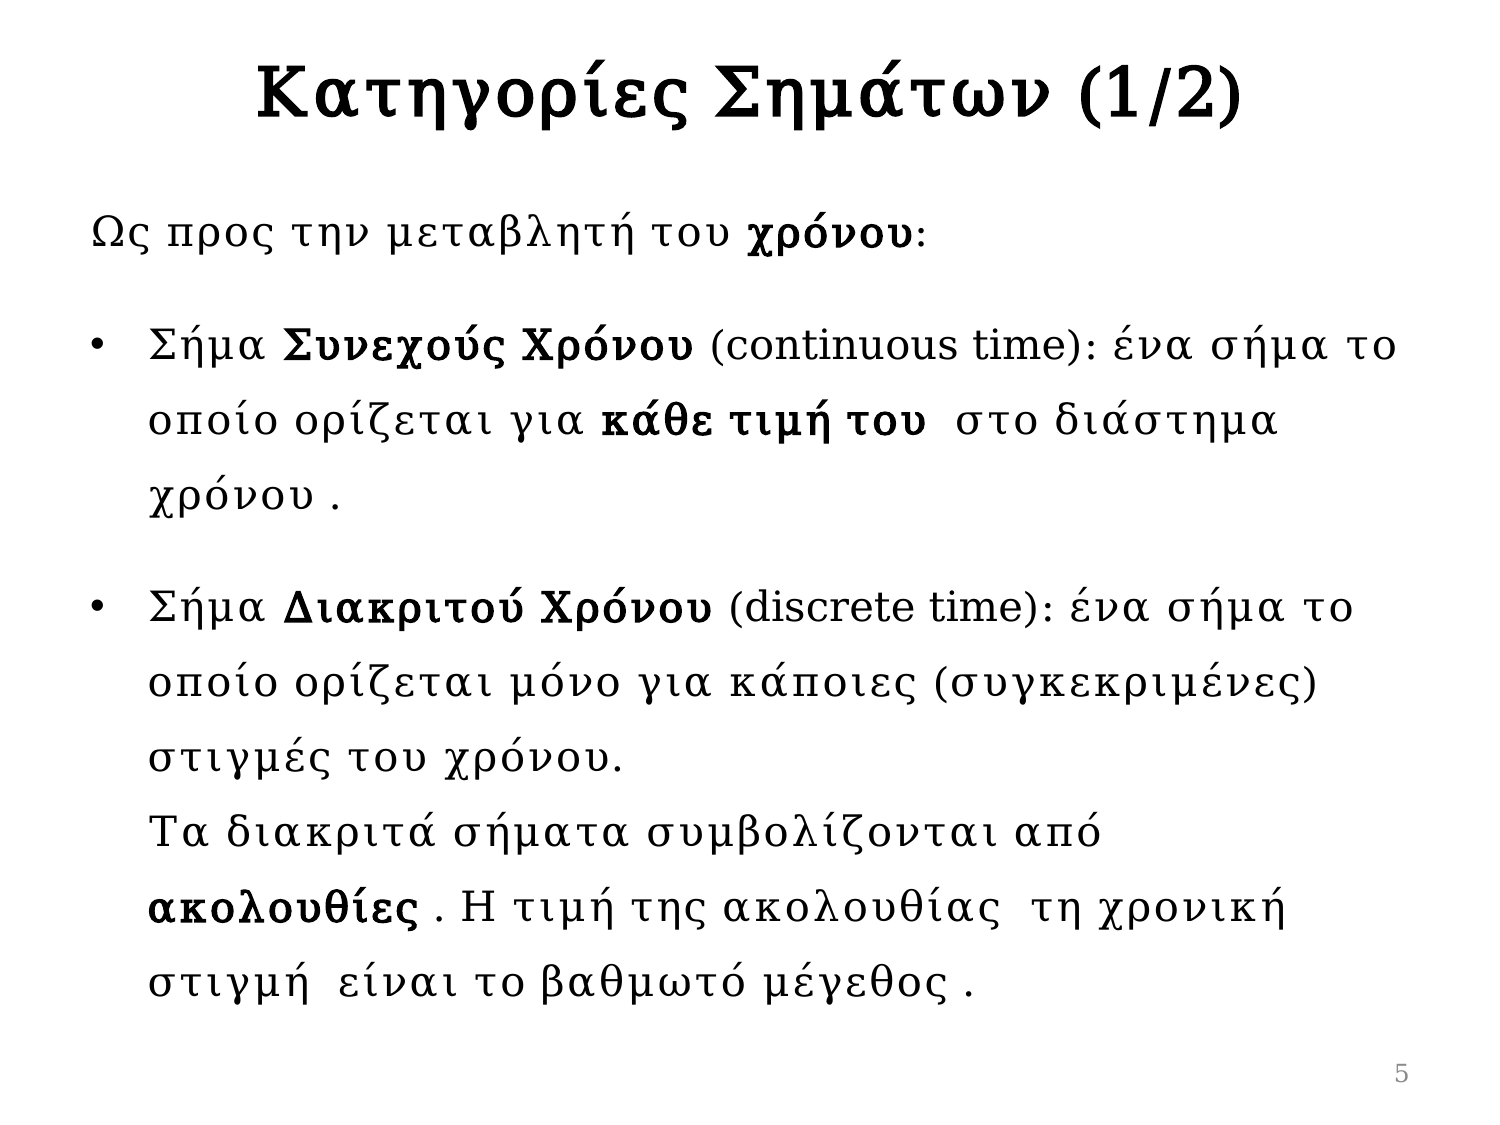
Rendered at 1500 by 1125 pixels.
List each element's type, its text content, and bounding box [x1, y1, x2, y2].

title Κατηγορίες Σημάτων (1/2) [75, 19, 1425, 159]
slide_number 5 [1222, 1042, 1425, 1103]
